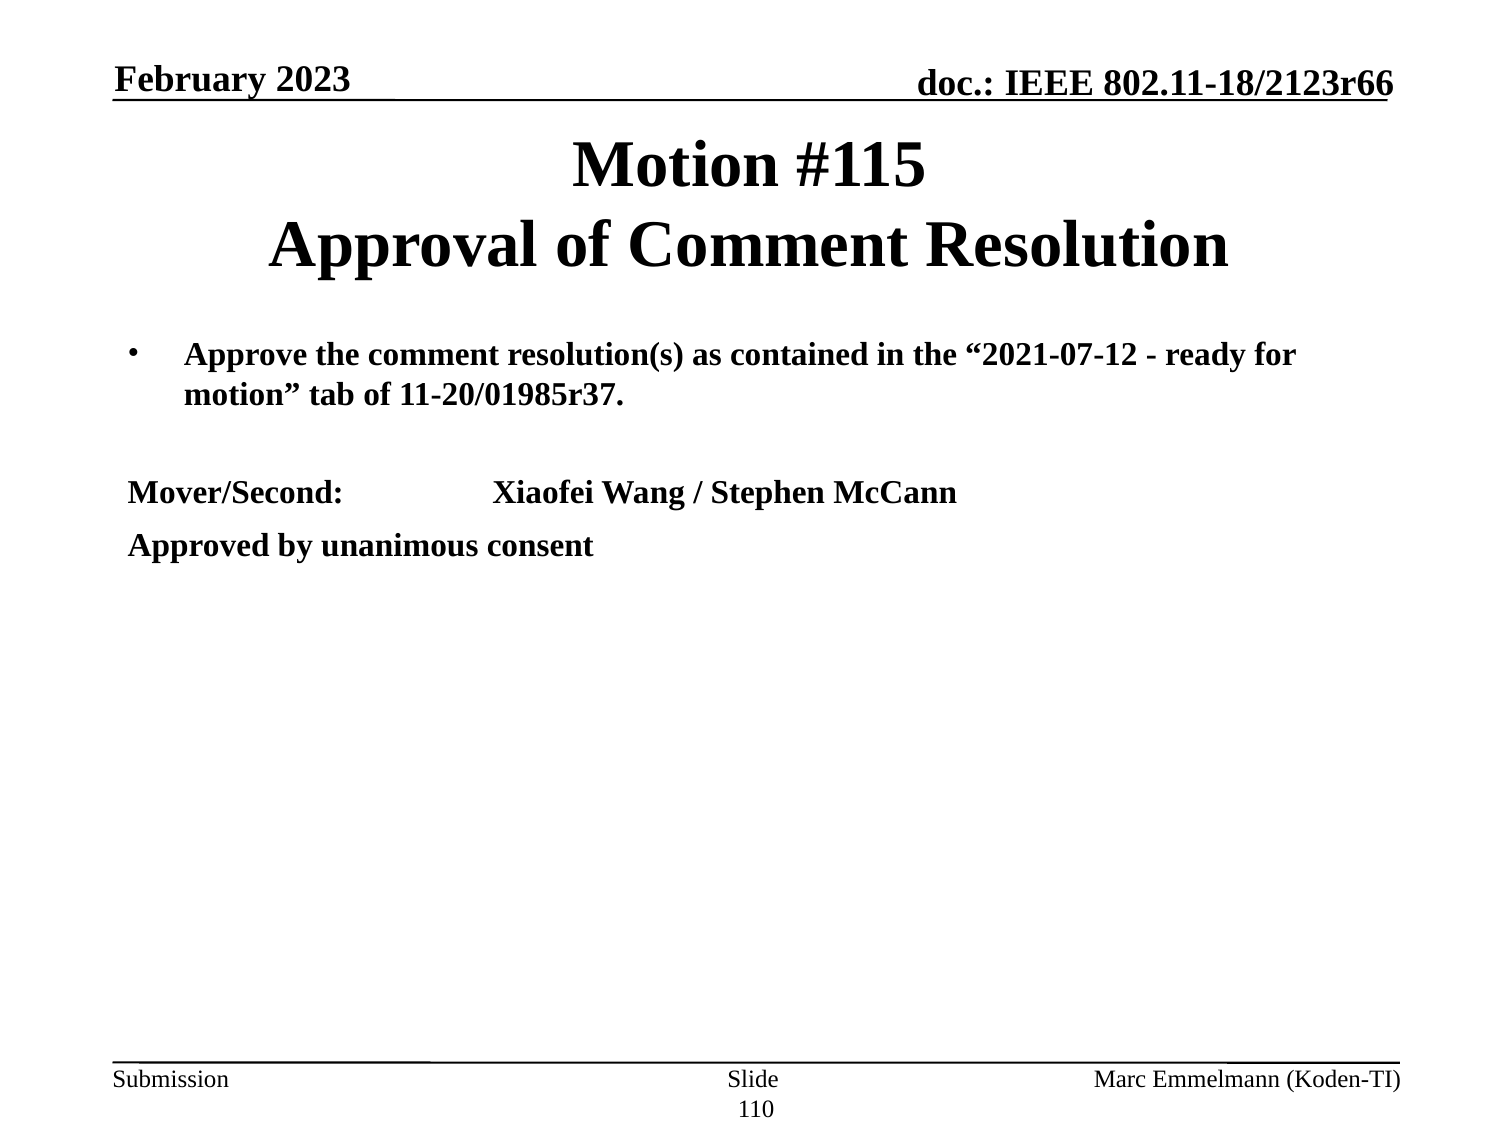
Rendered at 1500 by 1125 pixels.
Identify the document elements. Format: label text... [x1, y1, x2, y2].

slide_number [114, 54, 423, 100]
title Motion #115 Approval of Comment Resolution [112, 112, 1388, 288]
list Approve the comment resolution(s) as contained in the “2021-07-12 - ready for motion” tab of 11-20/01985r37. Mover/Second: Xiaofei Wang / Stephen McCann Approved by unanimous consent [112, 324, 1388, 1000]
footer Marc Emmelmann (Koden-TI) [878, 1061, 1402, 1093]
slide_number Slide 110 [712, 1061, 800, 1123]
